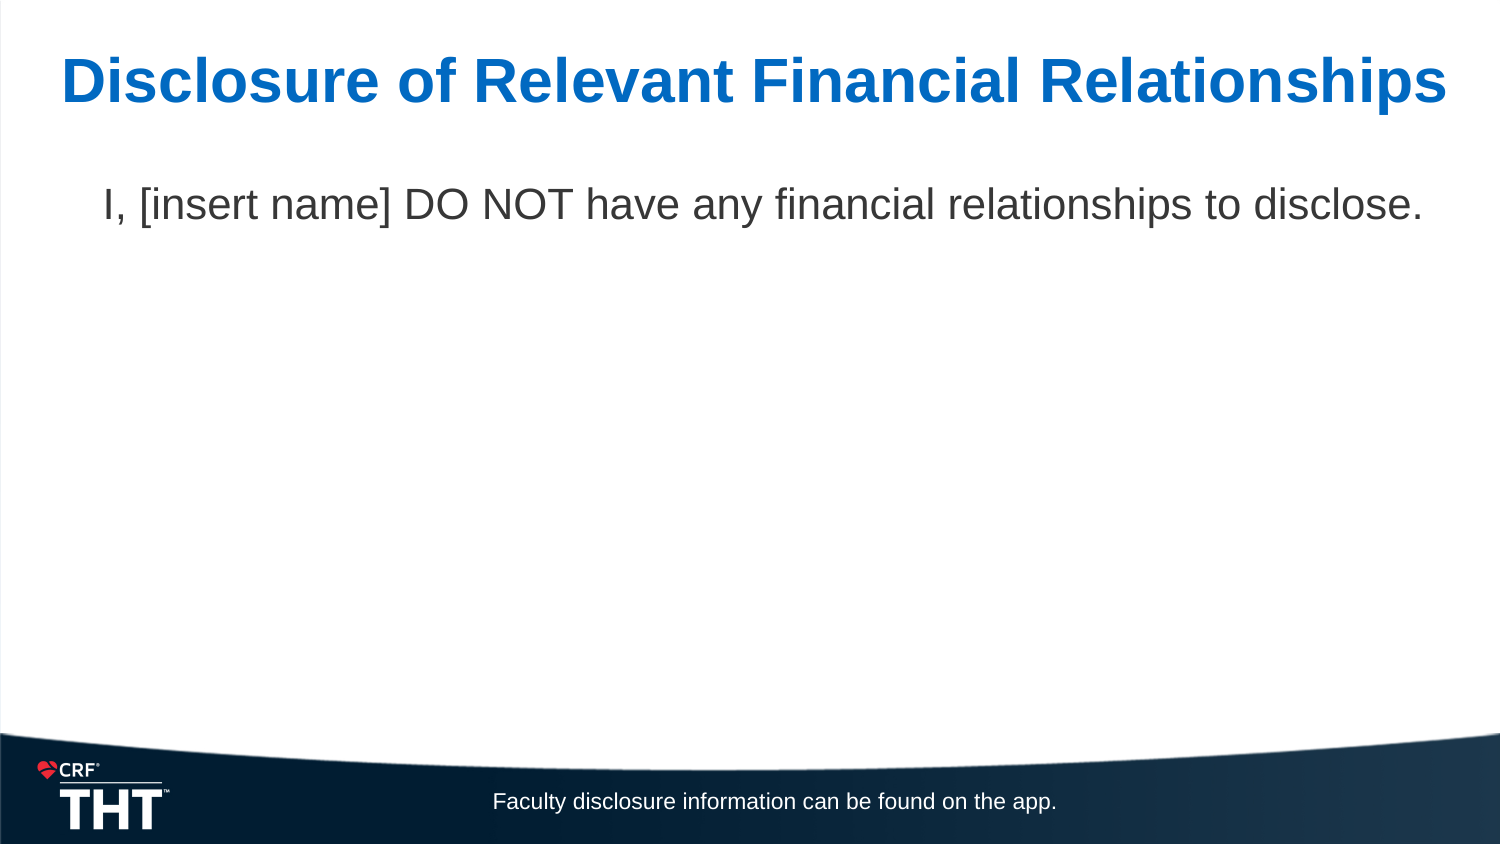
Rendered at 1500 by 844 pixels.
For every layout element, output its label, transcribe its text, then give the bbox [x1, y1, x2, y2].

text_box Faculty disclosure information can be found on the app. [477, 779, 1073, 822]
list I, [insert name] DO NOT have any financial relationships to disclose. [87, 168, 1464, 676]
picture [0, 0, 1500, 844]
text_box Disclosure of Relevant Financial Relationships [48, 33, 1463, 103]
